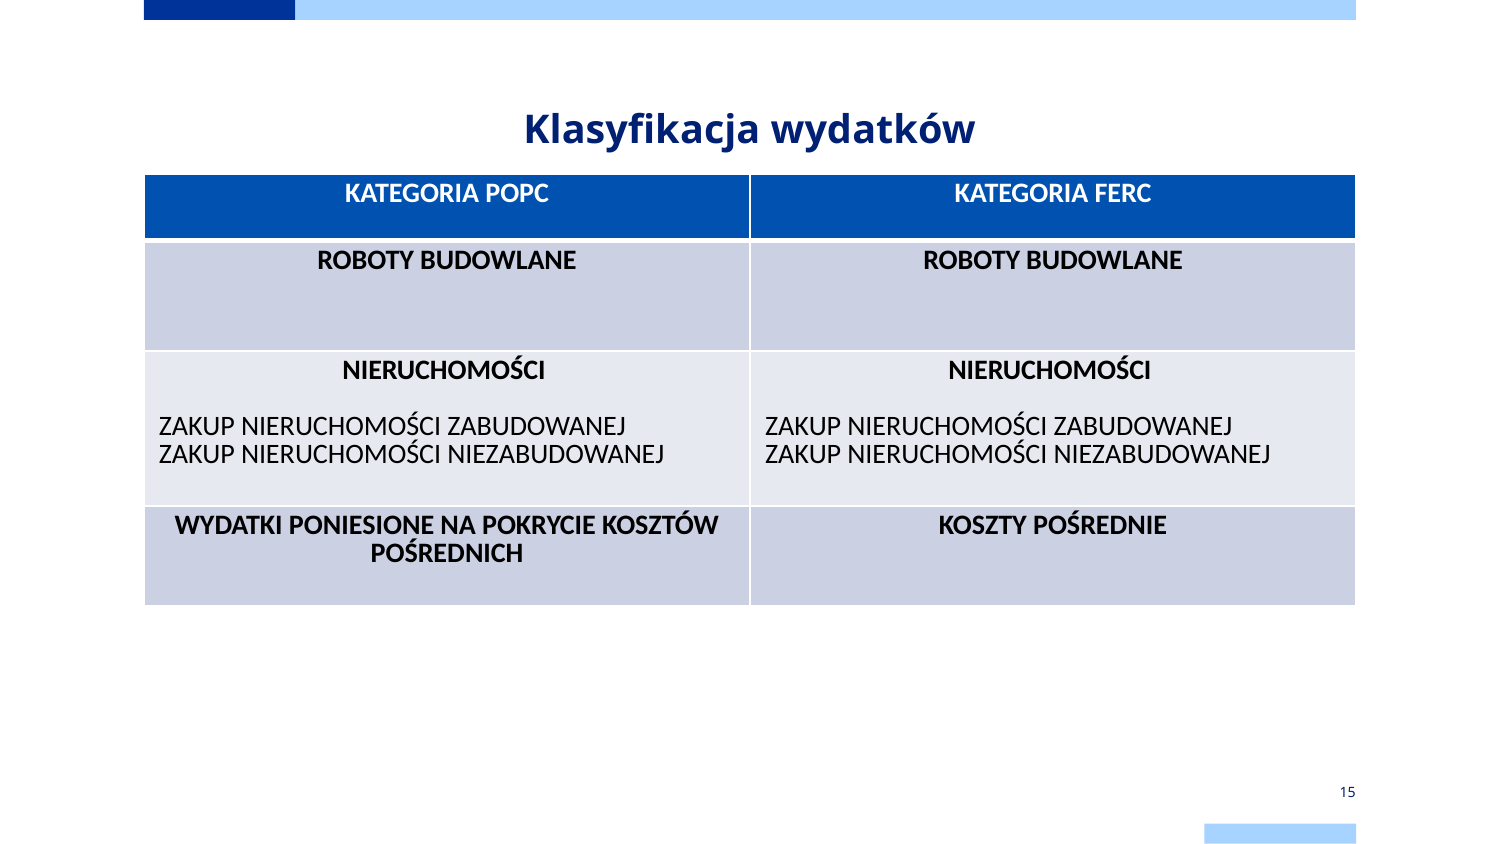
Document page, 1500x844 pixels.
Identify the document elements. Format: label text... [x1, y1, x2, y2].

table_cell KOSZTY POŚREDNIE [751, 507, 1355, 605]
table_header KATEGORIA POPC [145, 175, 749, 238]
table_header KATEGORIA FERC [751, 175, 1355, 238]
table_cell NIERUCHOMOŚCI ZAKUP NIERUCHOMOŚCI ZABUDOWANEJ ZAKUP NIERUCHOMOŚCI NIEZABUDOWANEJ [751, 352, 1355, 505]
table_cell ROBOTY BUDOWLANE [751, 243, 1355, 350]
table_cell ROBOTY BUDOWLANE [145, 243, 749, 350]
table_cell WYDATKI PONIESIONE NA POKRYCIE KOSZTÓW POŚREDNICH [145, 507, 749, 605]
table_cell NIERUCHOMOŚCI ZAKUP NIERUCHOMOŚCI ZABUDOWANEJ ZAKUP NIERUCHOMOŚCI NIEZABUDOWANEJ [145, 352, 749, 505]
slide_number 15 [1204, 783, 1356, 804]
title Klasyfikacja wydatków [143, 100, 1357, 173]
